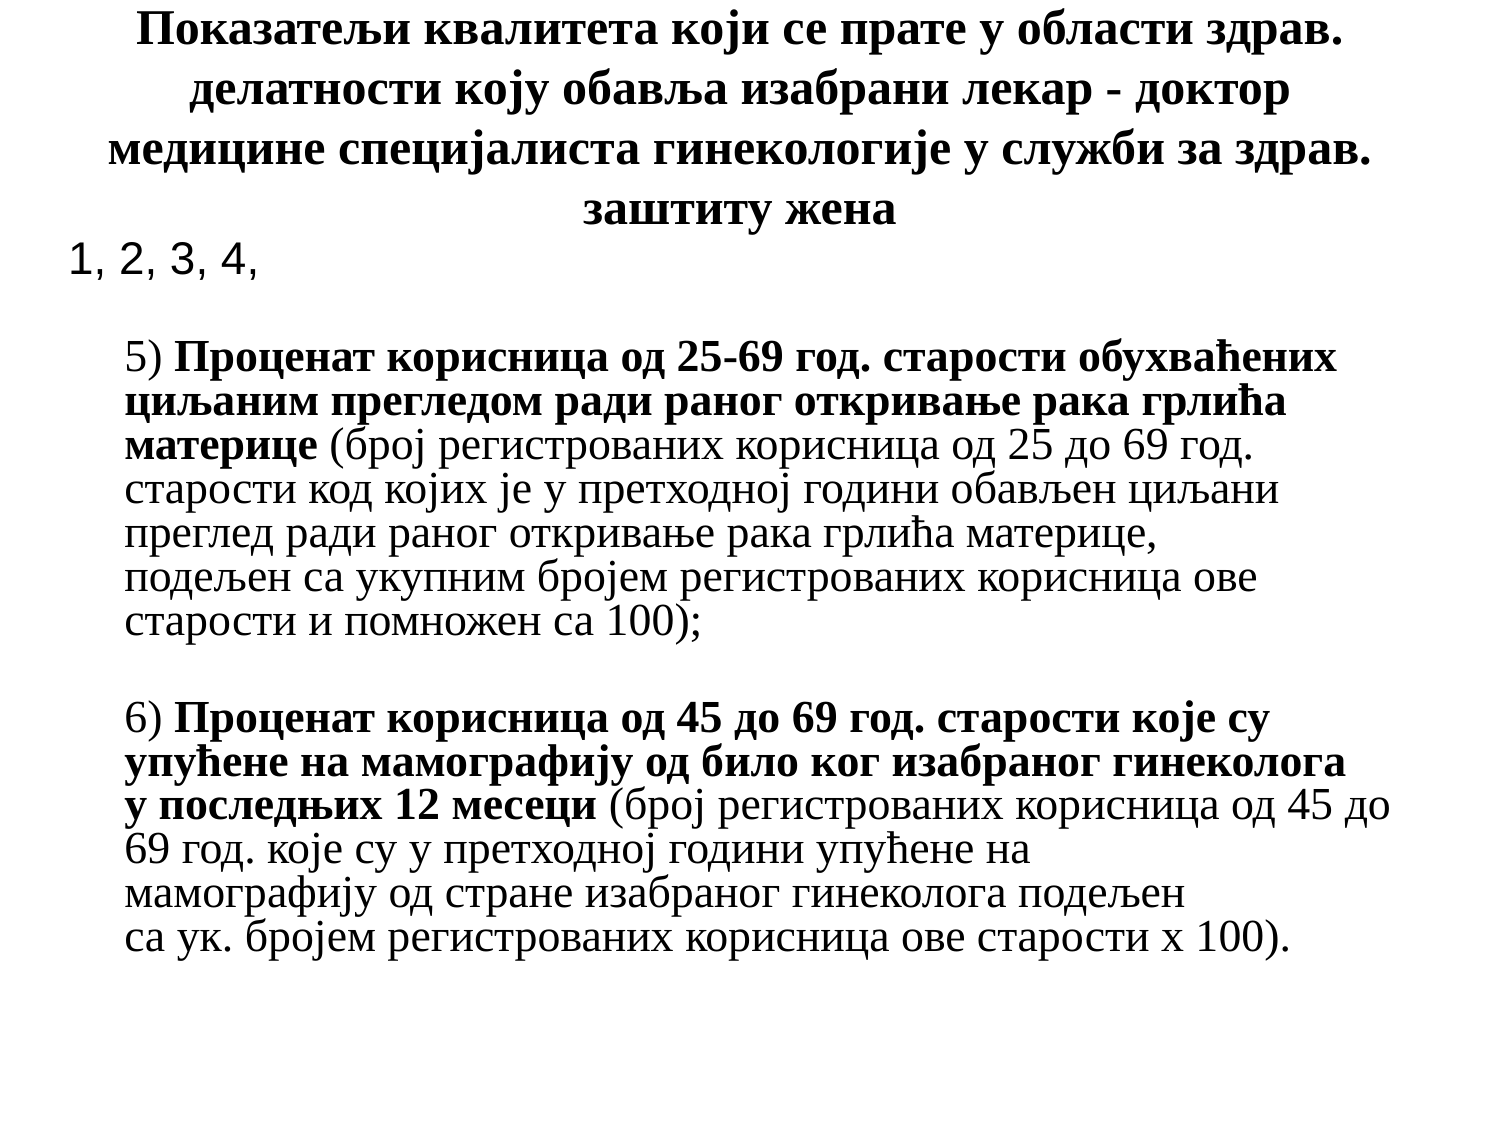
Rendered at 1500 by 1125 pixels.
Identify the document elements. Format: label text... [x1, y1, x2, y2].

title Показатељи квалитета који се прате у области здрав. делатности коју обавља изабрани лекар - доктор медицине специјалиста гинекологије у служби за здрав. заштиту жена [64, 33, 1415, 197]
list 1, 2, 3, 4, 5) Проценат корисница од 25-69 год. старости обухваћених циљаним прегледом ради раног откривање рака грлића материце (број регистрованих корисница од 25 до 69 год. старости код којих је у претходној години обављен циљани преглед ради раног откривање рака грлића материце, подељен са укупним бројем регистрованих корисница ове старости и помножен са 100); 6) Проценат корисница од 45 до 69 год. старости које су упућене на мамографију од било ког изабраног гинеколога у последњих 12 месеци (број регистрованих корисница од 45 до 69 год. које су у претходној години упућене на мамографију од стране изабраног гинеколога подељен са ук. бројем регистрованих корисница ове старости x 100). [53, 231, 1427, 975]
